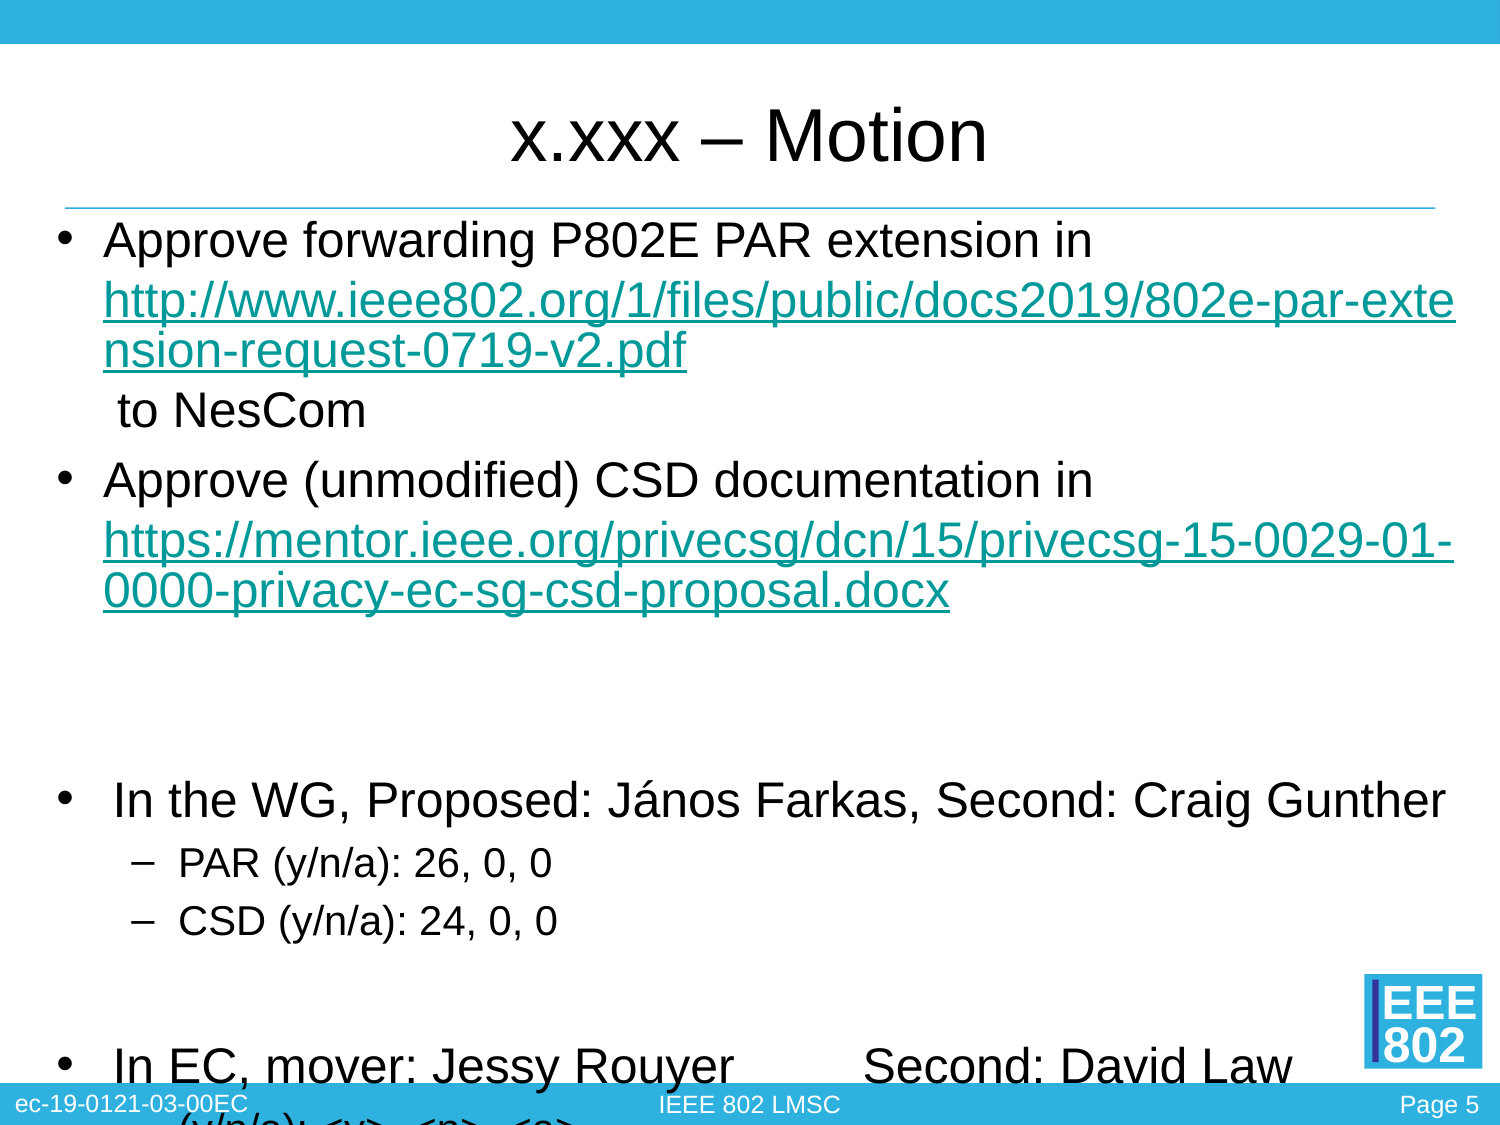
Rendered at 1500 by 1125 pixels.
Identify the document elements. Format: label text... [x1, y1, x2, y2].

list Approve forwarding P802E PAR extension in http://www.ieee802.org/1/files/public/docs2019/802e-par-extension-request-0719-v2.pdf to NesCom Approve (unmodified) CSD documentation in https://mentor.ieee.org/privecsg/dcn/15/privecsg-15-0029-01-0000-privacy-ec-sg-csd-proposal.docx In the WG, Proposed: János Farkas, Second: Craig Gunther PAR (y/n/a): 26, 0, 0 CSD (y/n/a): 24, 0, 0 In EC, mover: Jessy Rouyer Second: David Law (y/n/a): <y>, <n>, <a> [41, 200, 1488, 1018]
title x.xxx – Motion [75, 66, 1425, 197]
